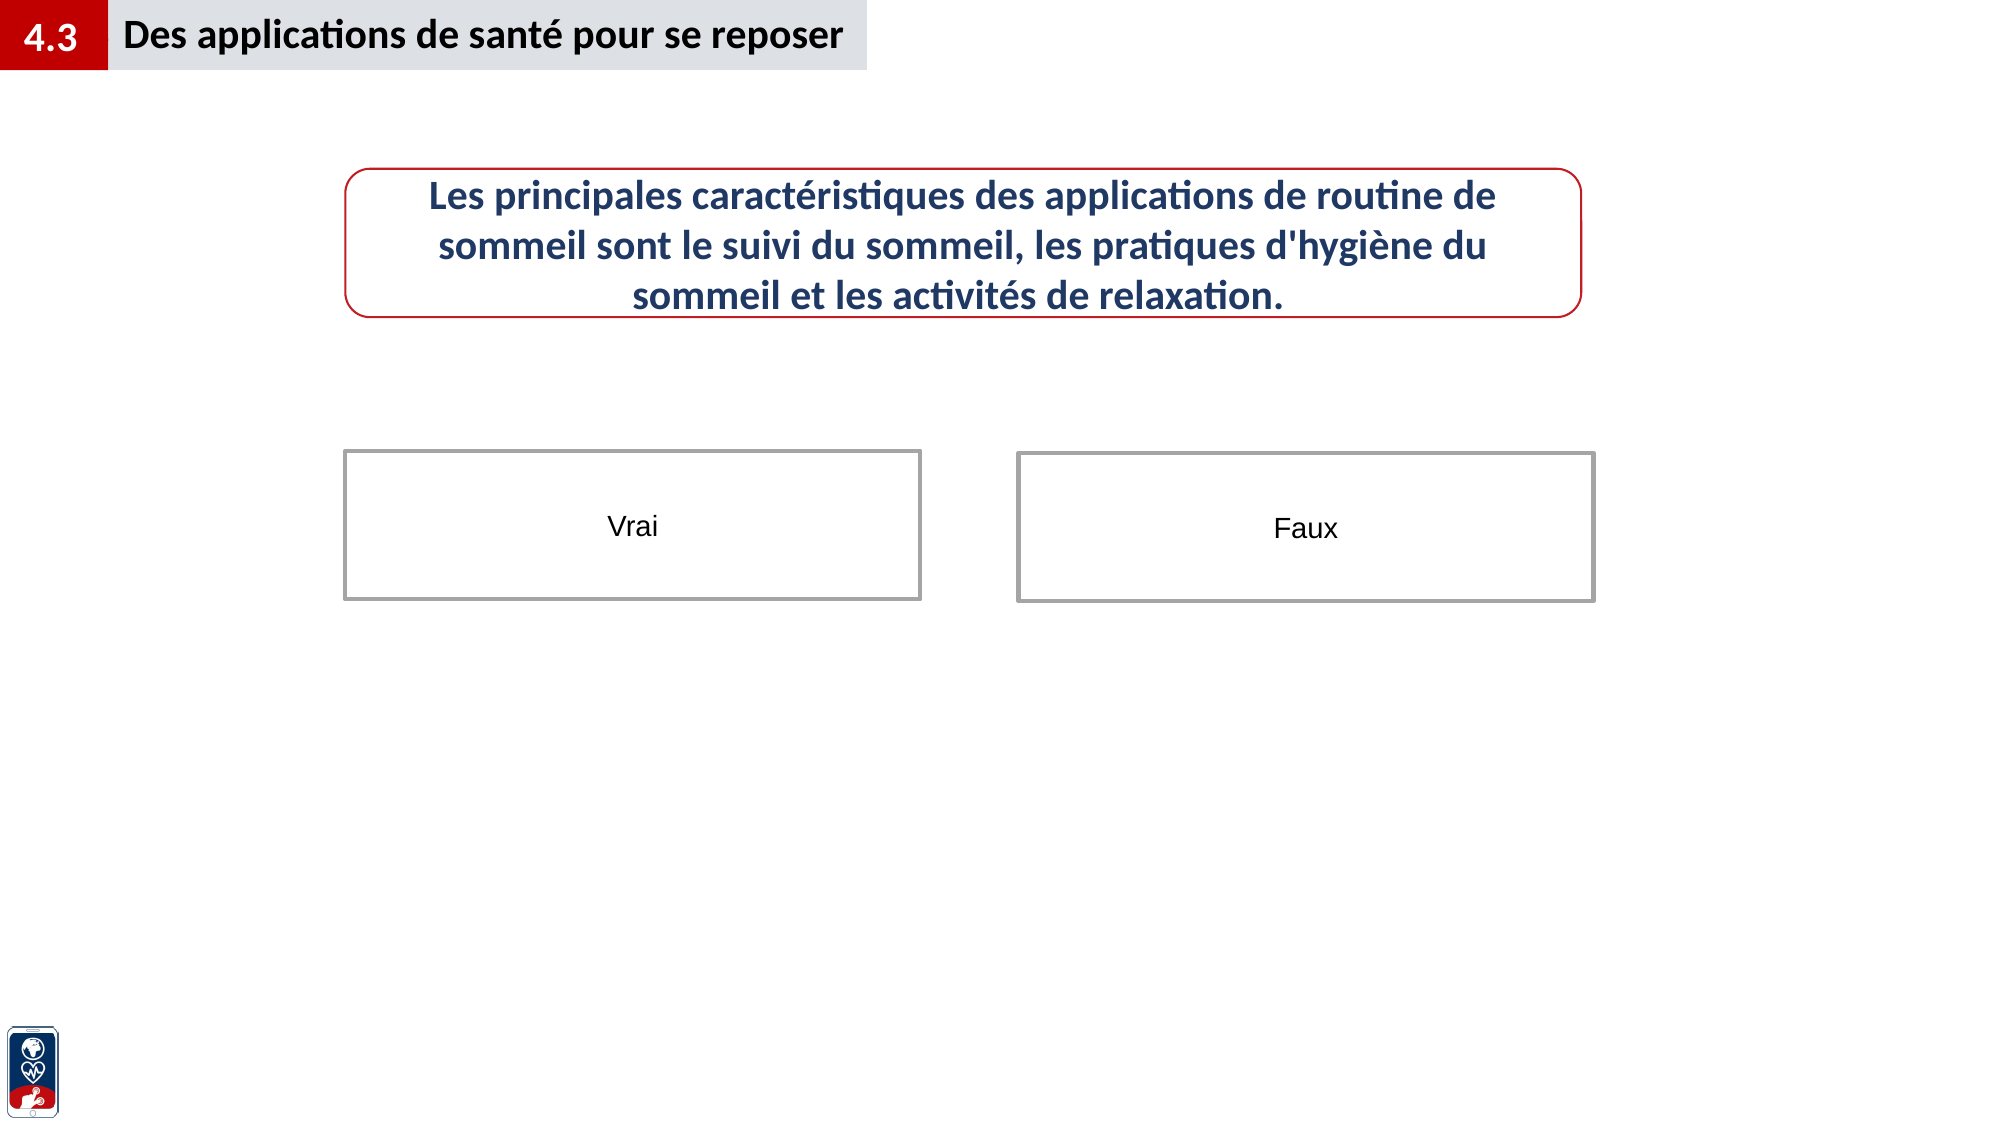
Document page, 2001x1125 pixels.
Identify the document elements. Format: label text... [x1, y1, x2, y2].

text_box [0, 0, 109, 71]
text_box Les principales caractéristiques des applications de routine de sommeil sont le suivi du sommeil, les pratiques d'hygiène du sommeil et les activités de relaxation. [345, 168, 1582, 318]
text_box Vrai [343, 449, 922, 601]
picture [7, 1026, 59, 1118]
text_box 4.3 [9, 9, 109, 60]
text_box Faux [1016, 451, 1596, 603]
text_box Des applications de santé pour se reposer [108, 0, 867, 70]
